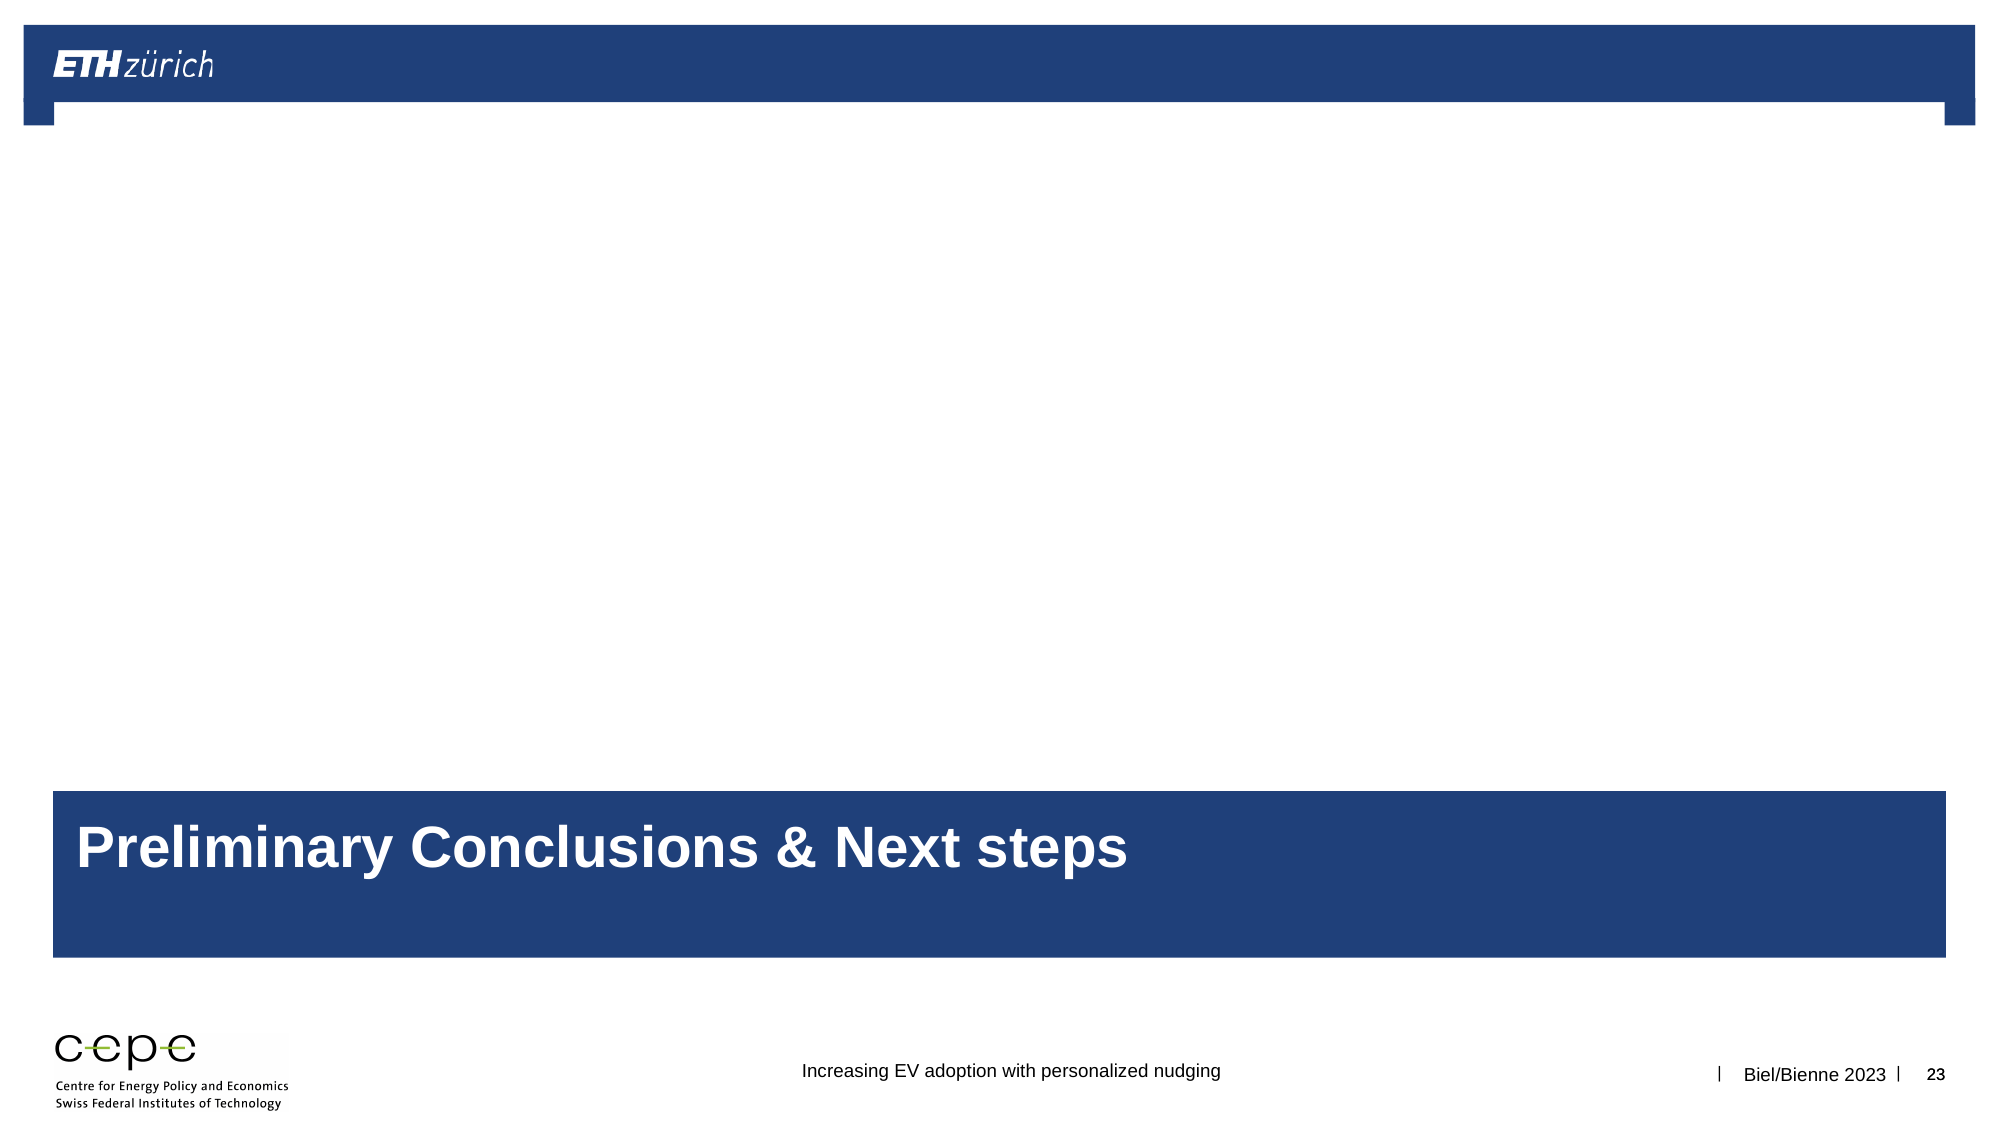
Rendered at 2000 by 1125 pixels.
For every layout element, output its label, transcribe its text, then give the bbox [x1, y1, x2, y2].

text_box Biel/Bienne 2023 [1728, 1054, 1906, 1125]
text_box Increasing EV adoption with personalized nudging [787, 1051, 1709, 1125]
picture [52, 101, 1947, 792]
picture [54, 1033, 289, 1112]
text_box 23 [1906, 1034, 1966, 1112]
title Preliminary Conclusions & Next steps [53, 801, 1946, 958]
